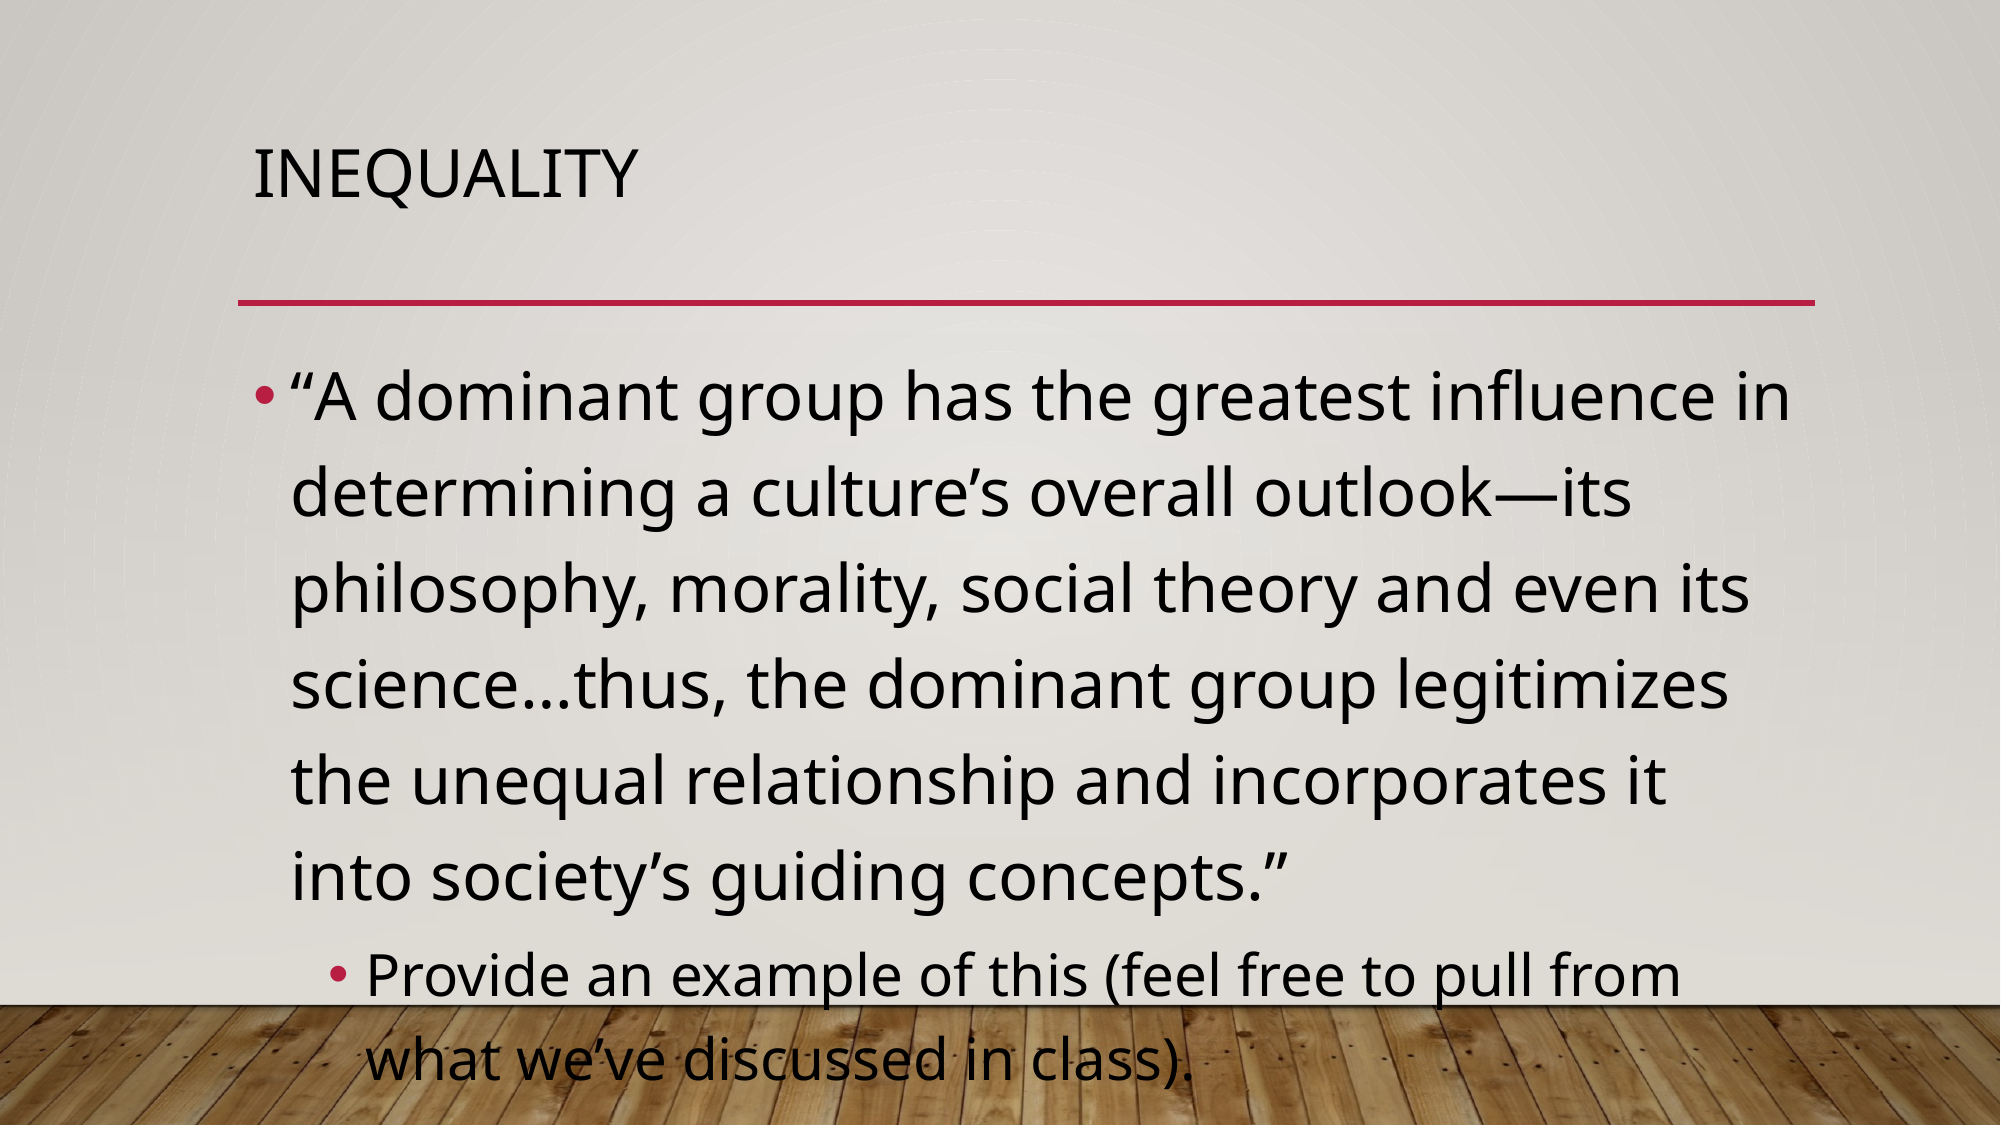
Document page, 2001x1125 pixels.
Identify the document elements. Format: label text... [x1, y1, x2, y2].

picture [0, 1005, 2000, 1125]
title inequality [238, 131, 1814, 305]
list “A dominant group has the greatest influence in determining a culture’s overall outlook—its philosophy, morality, social theory and even its science…thus, the dominant group legitimizes the unequal relationship and incorporates it into society’s guiding concepts.” Provide an example of this (feel free to pull from what we’ve discussed in class). [238, 330, 1814, 897]
